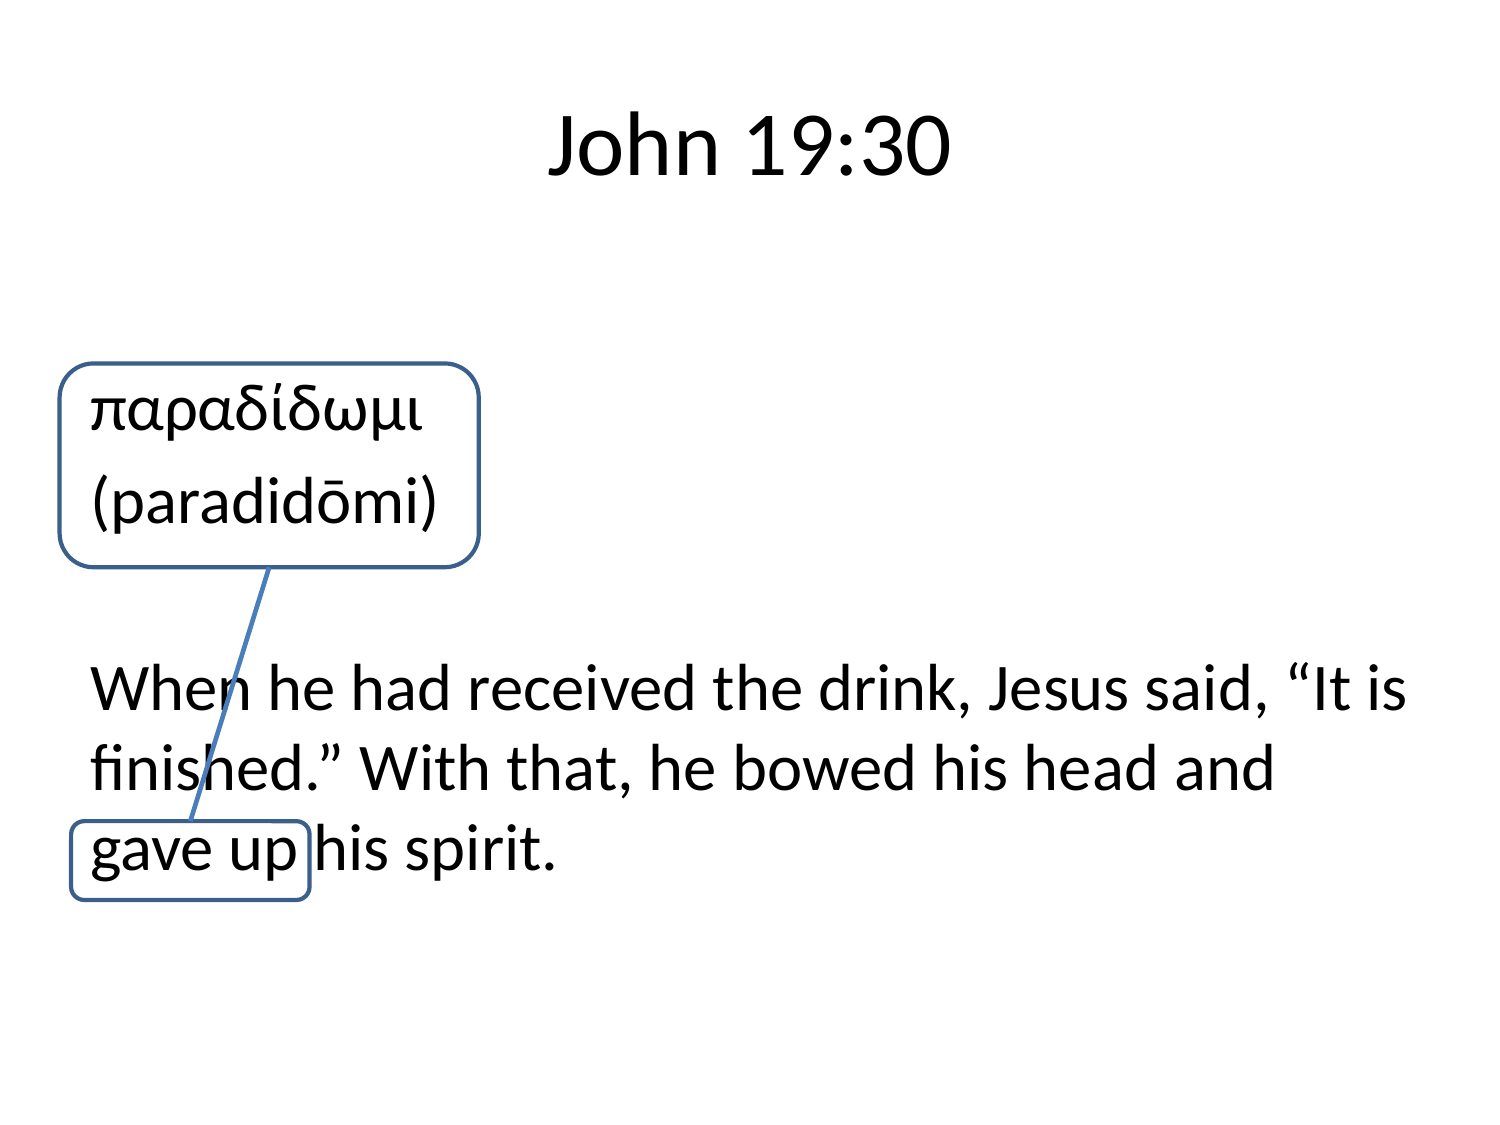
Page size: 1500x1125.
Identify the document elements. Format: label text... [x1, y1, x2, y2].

text_box [57, 361, 481, 570]
text_box [68, 819, 312, 903]
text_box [190, 566, 270, 822]
list παραδίδωμι (paradidōmi) When he had received the drink, Jesus said, “It is finished.” With that, he bowed his head and gave up his spirit. [75, 262, 1425, 1005]
title John 19:30 [75, 45, 1425, 233]
